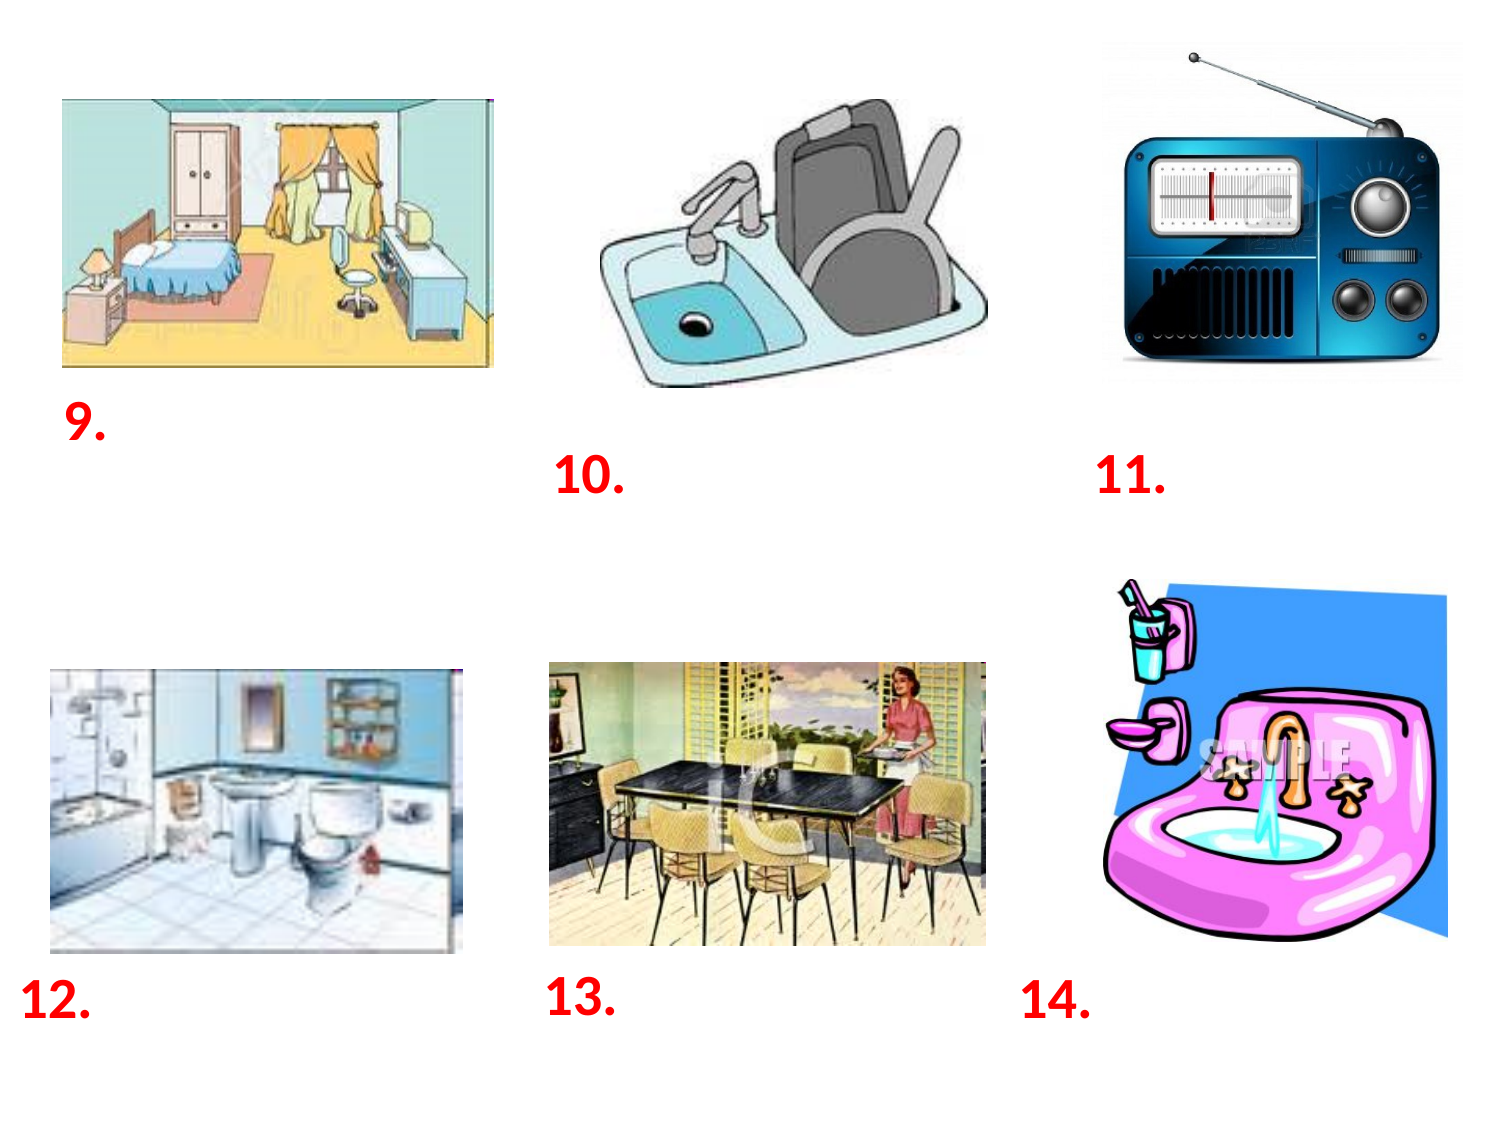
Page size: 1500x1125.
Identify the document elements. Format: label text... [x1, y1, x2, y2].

picture [49, 669, 463, 955]
picture [62, 99, 494, 368]
picture [599, 99, 988, 388]
picture [1103, 579, 1448, 943]
text_box 13. [528, 950, 633, 1035]
picture [549, 662, 987, 946]
text_box 12. [3, 952, 108, 1038]
text_box 11. [1078, 427, 1183, 513]
text_box 9. [48, 375, 123, 460]
text_box 10. [537, 427, 642, 513]
picture [1101, 42, 1463, 385]
text_box 14. [1003, 952, 1108, 1038]
